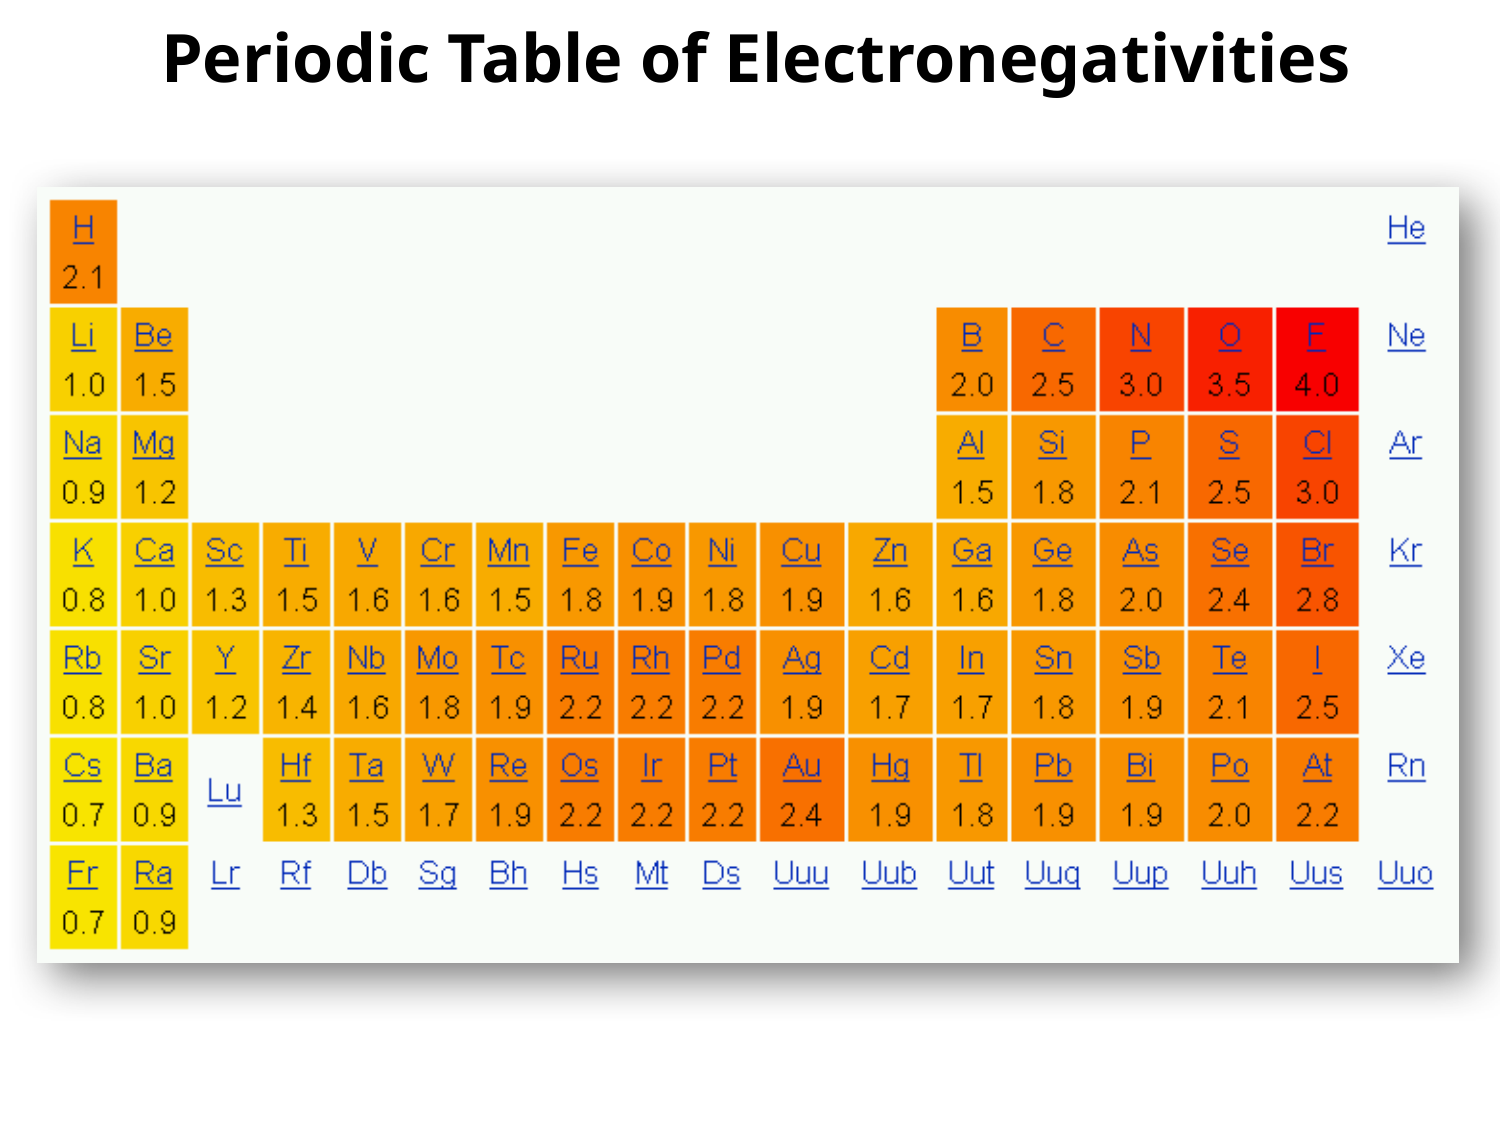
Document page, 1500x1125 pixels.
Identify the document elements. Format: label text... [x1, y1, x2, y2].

picture [37, 187, 1460, 963]
title Periodic Table of Electronegativities [99, 0, 1413, 113]
